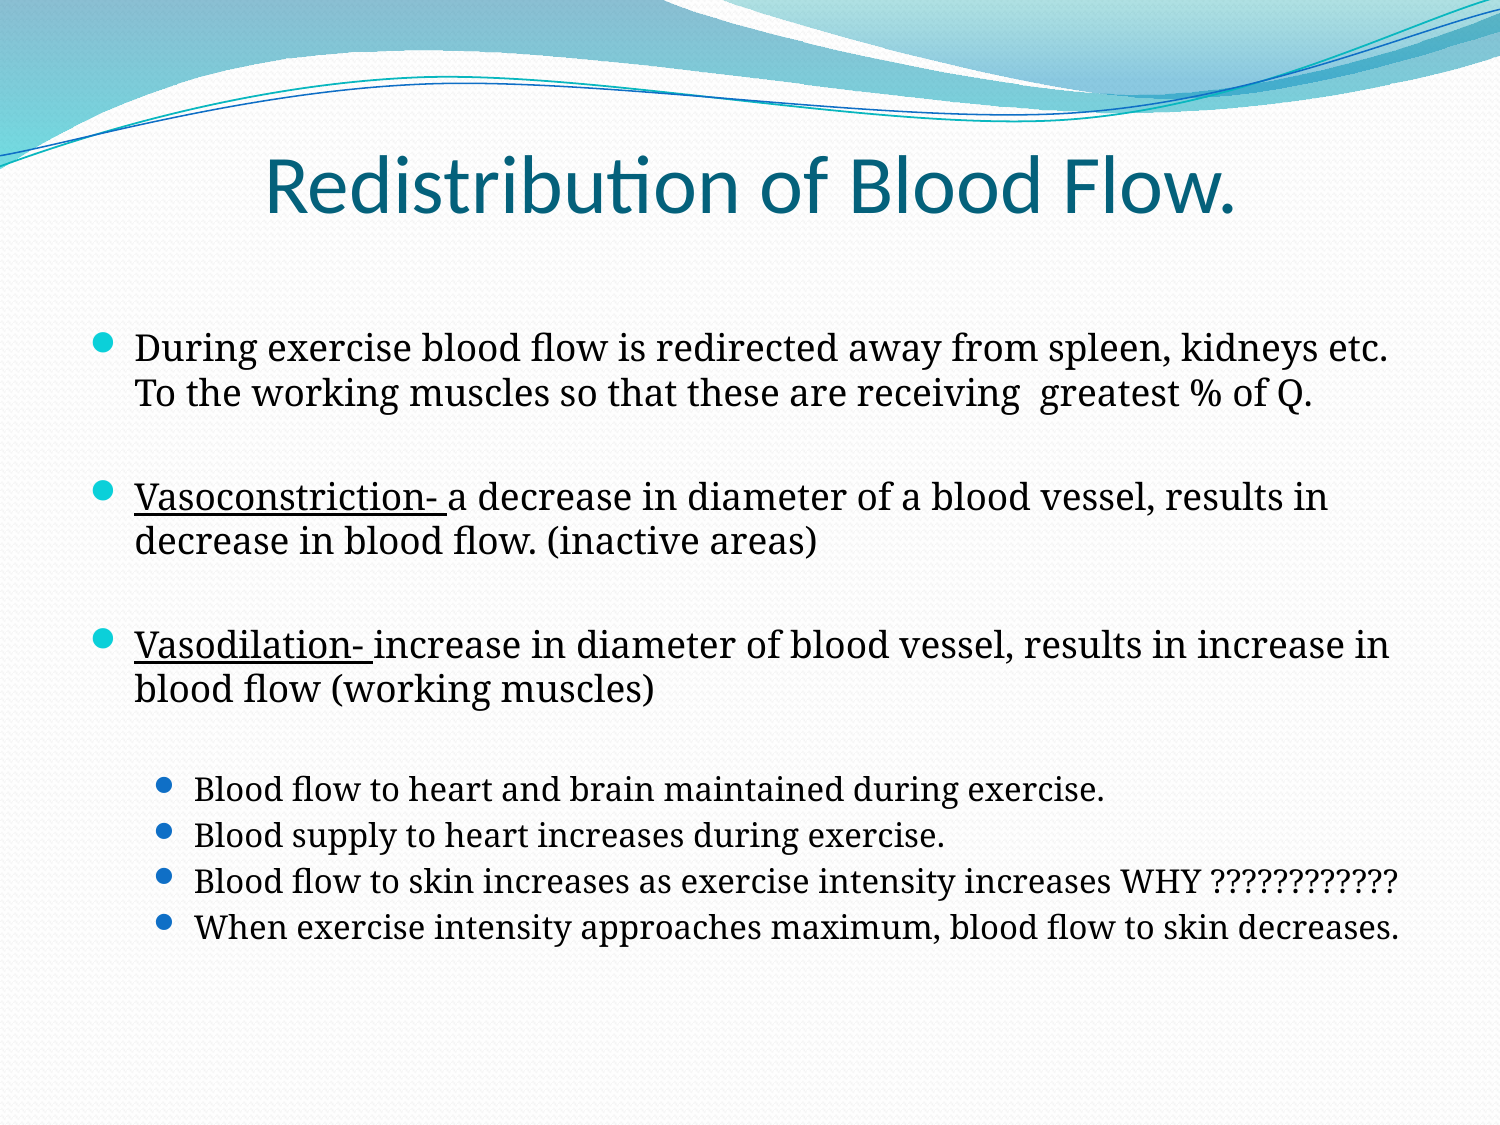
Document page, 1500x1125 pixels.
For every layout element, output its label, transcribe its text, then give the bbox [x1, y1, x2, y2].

title Redistribution of Blood Flow. [76, 42, 1427, 231]
list During exercise blood flow is redirected away from spleen, kidneys etc. To the working muscles so that these are receiving greatest % of Q. Vasoconstriction- a decrease in diameter of a blood vessel, results in decrease in blood flow. (inactive areas) Vasodilation- increase in diameter of blood vessel, results in increase in blood flow (working muscles) Blood flow to heart and brain maintained during exercise. Blood supply to heart increases during exercise. Blood flow to skin increases as exercise intensity increases WHY ???????????? When exercise intensity approaches maximum, blood flow to skin decreases. [75, 317, 1425, 1038]
